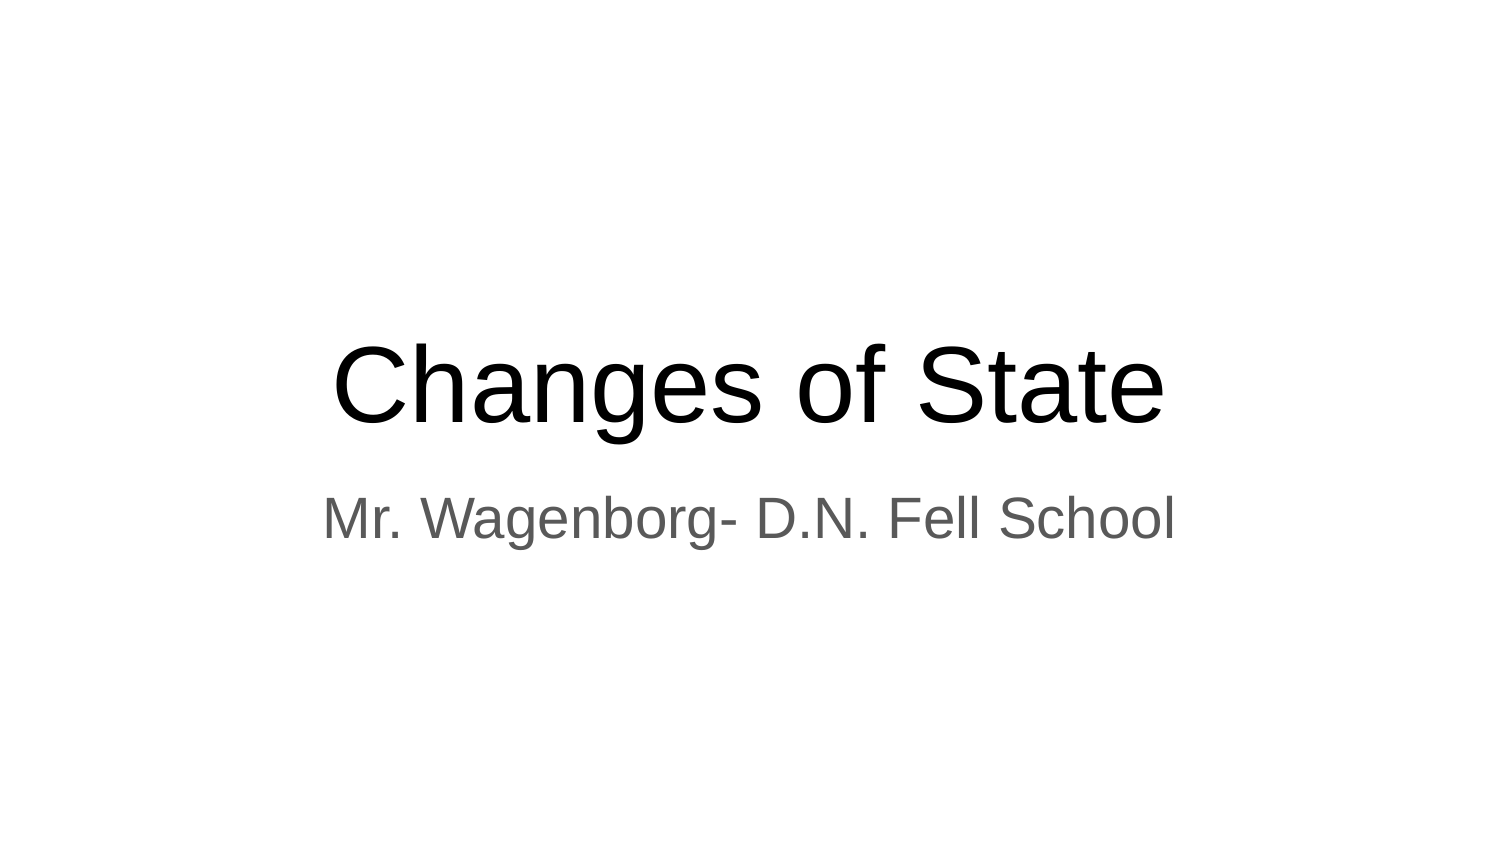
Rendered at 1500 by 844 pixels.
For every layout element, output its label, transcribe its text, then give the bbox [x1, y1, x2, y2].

subtitle Mr. Wagenborg- D.N. Fell School [51, 464, 1449, 595]
title Changes of State [51, 122, 1449, 459]
